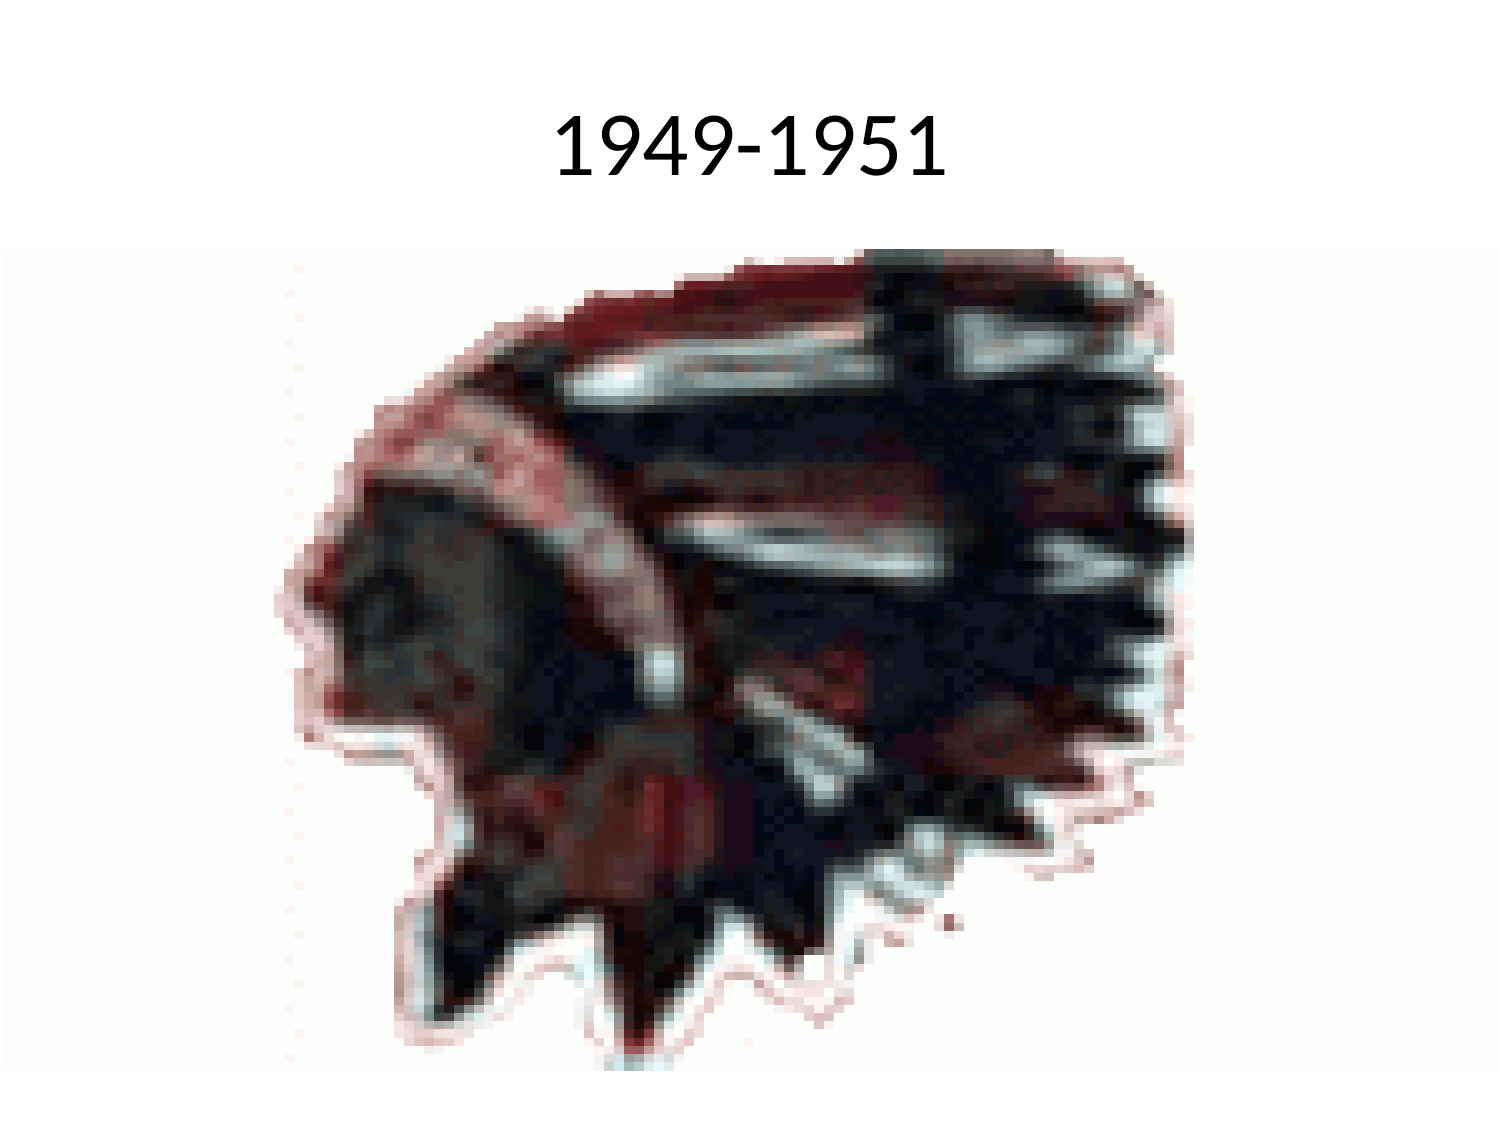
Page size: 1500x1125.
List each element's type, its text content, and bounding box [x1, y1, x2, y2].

picture [3, 249, 1500, 1071]
title 1949-1951 [75, 45, 1425, 233]
